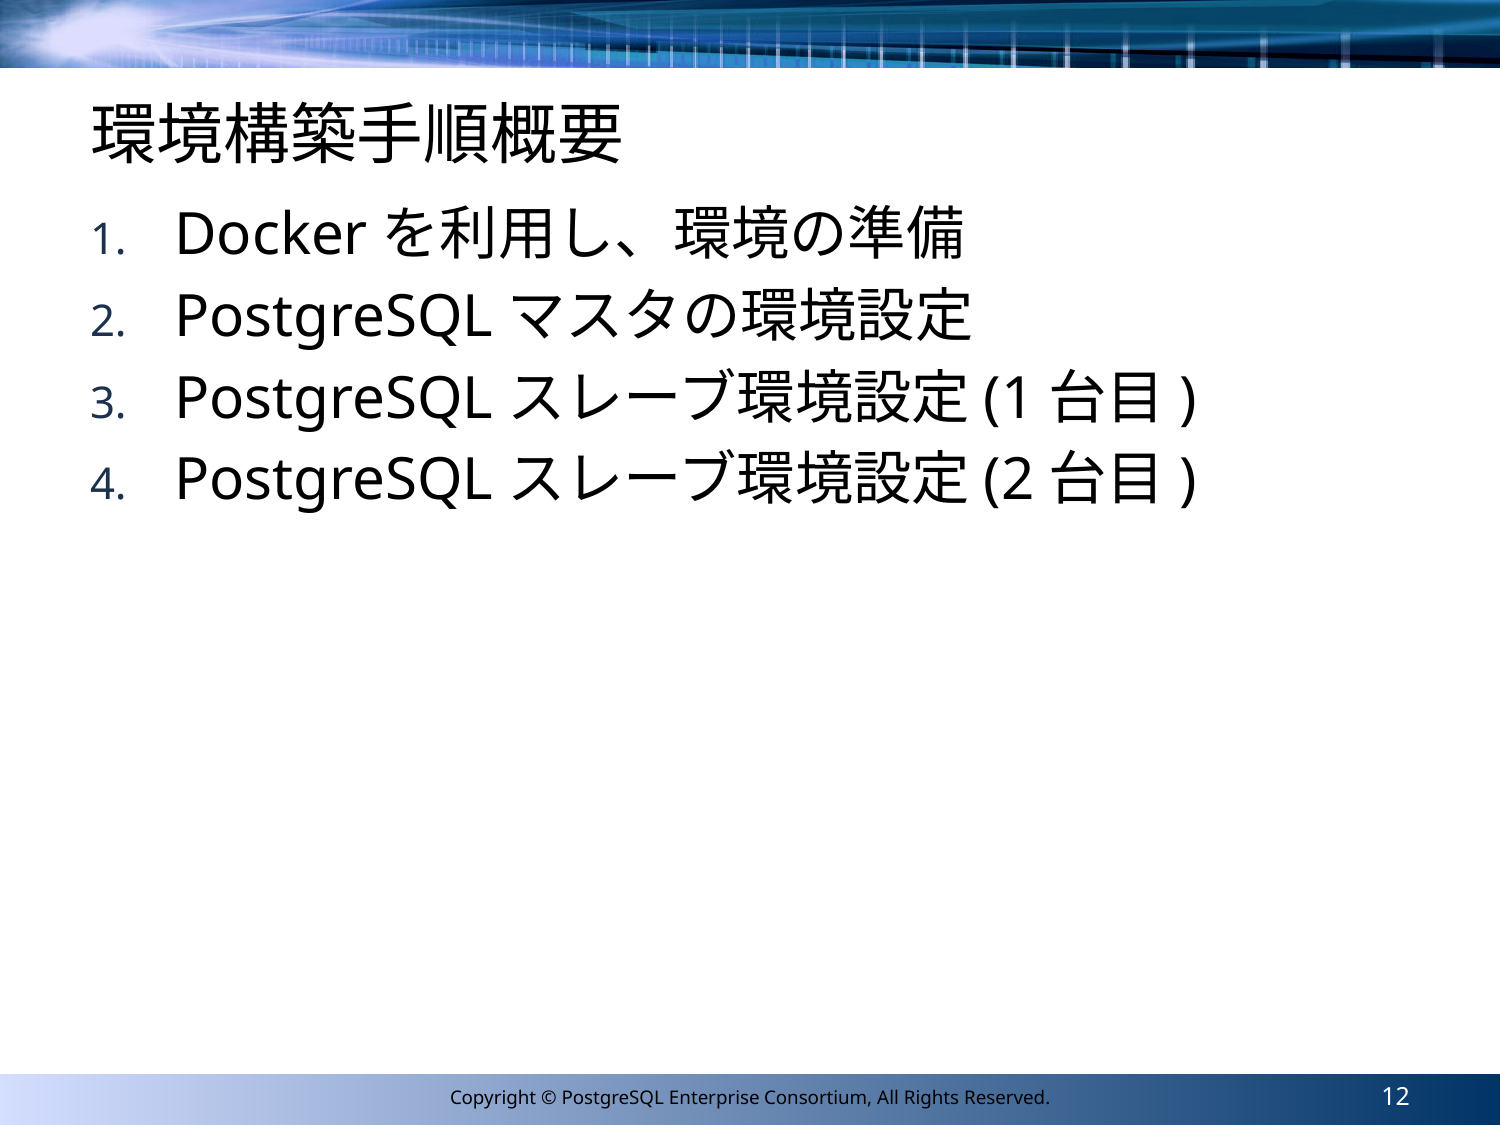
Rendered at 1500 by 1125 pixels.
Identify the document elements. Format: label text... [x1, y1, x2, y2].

title 環境構築手順概要 [74, 81, 1426, 183]
list Dockerを利用し、環境の準備 PostgreSQLマスタの環境設定 PostgreSQLスレーブ環境設定(1台目) PostgreSQLスレーブ環境設定(2台目) [74, 188, 1426, 1016]
picture [0, 0, 1500, 68]
slide_number 12 [1074, 1074, 1426, 1123]
